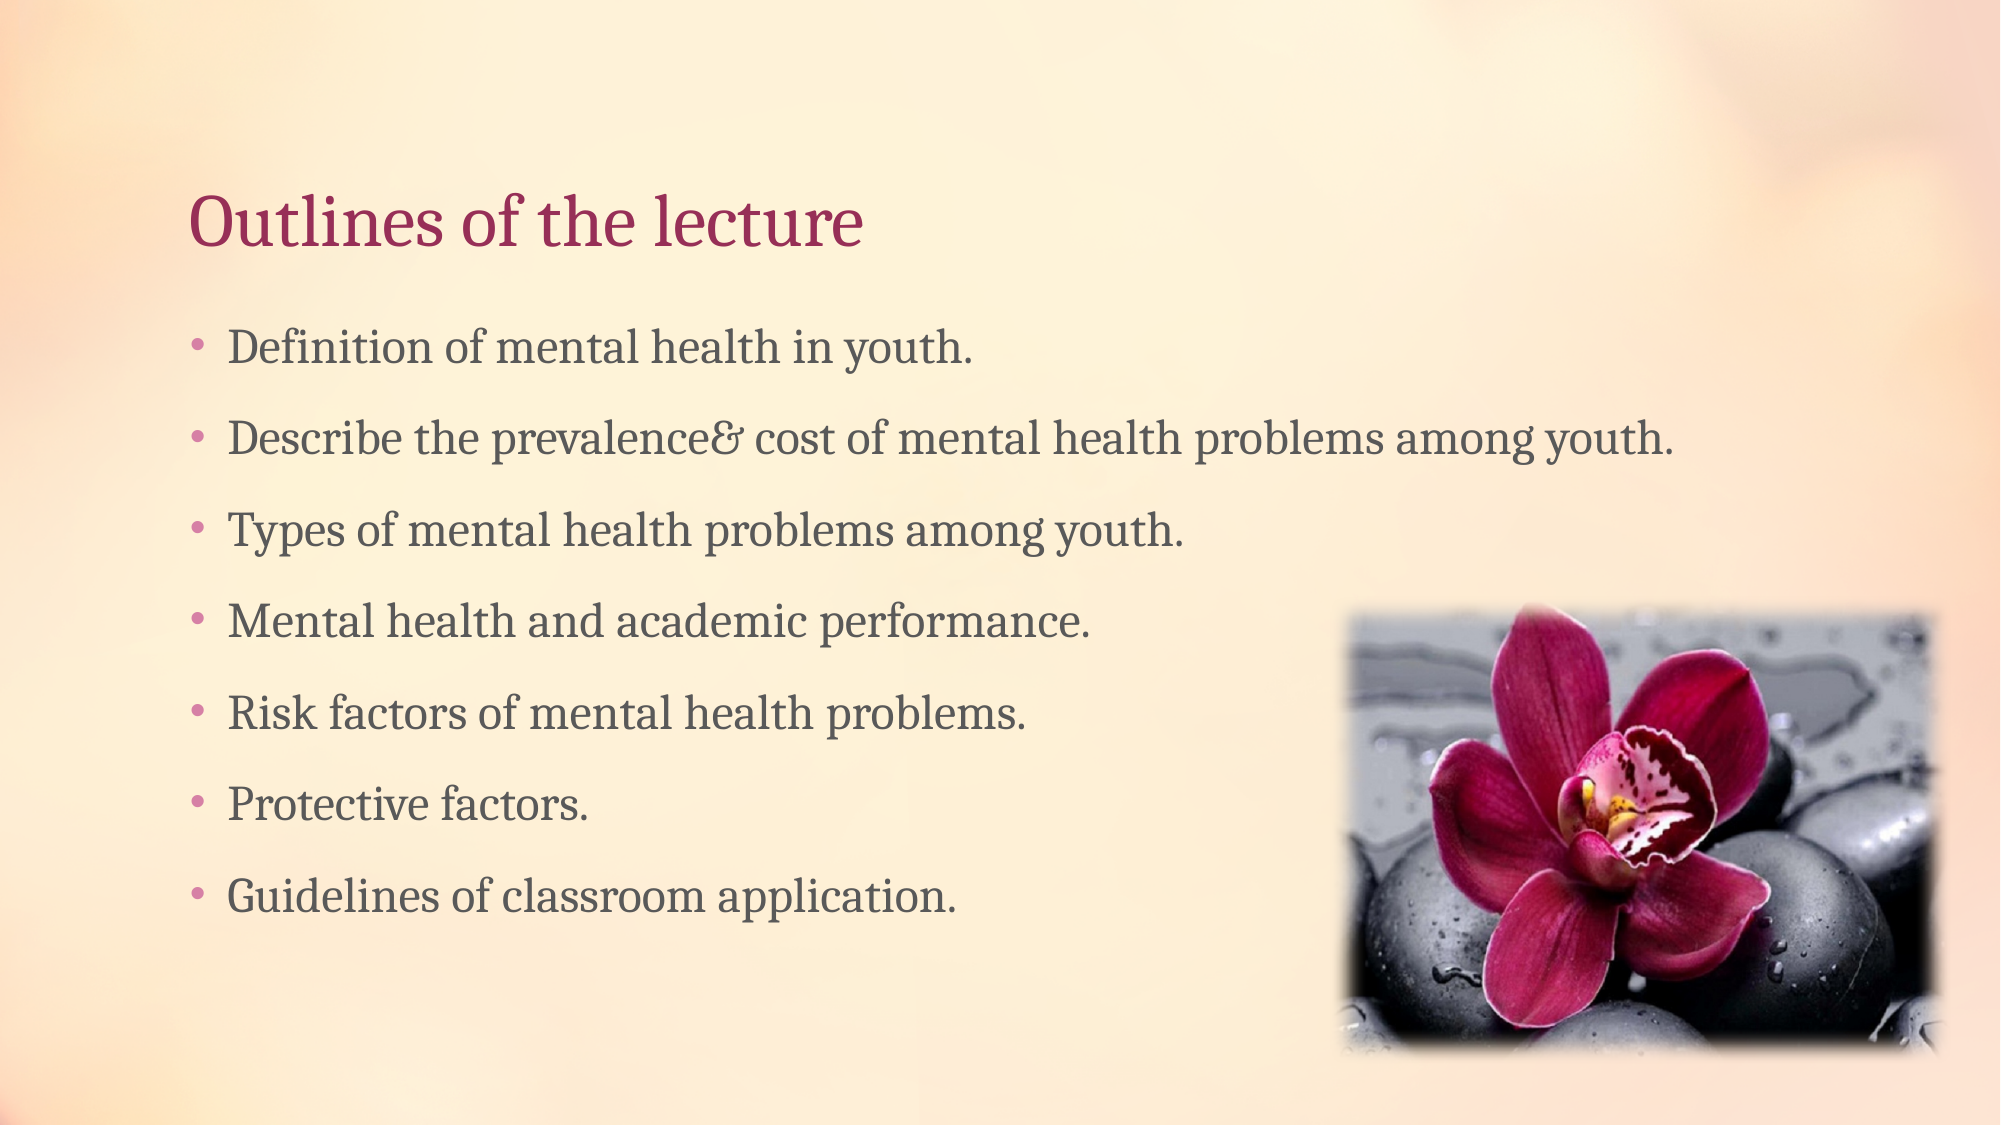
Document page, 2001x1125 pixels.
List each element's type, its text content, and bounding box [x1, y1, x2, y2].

title Outlines of the lecture [174, 75, 1825, 271]
list Definition of mental health in youth. Describe the prevalence& cost of mental health problems among youth. Types of mental health problems among youth. Mental health and academic performance. Risk factors of mental health problems. Protective factors. Guidelines of classroom application. [174, 312, 1825, 1013]
picture [0, 0, 2001, 1125]
